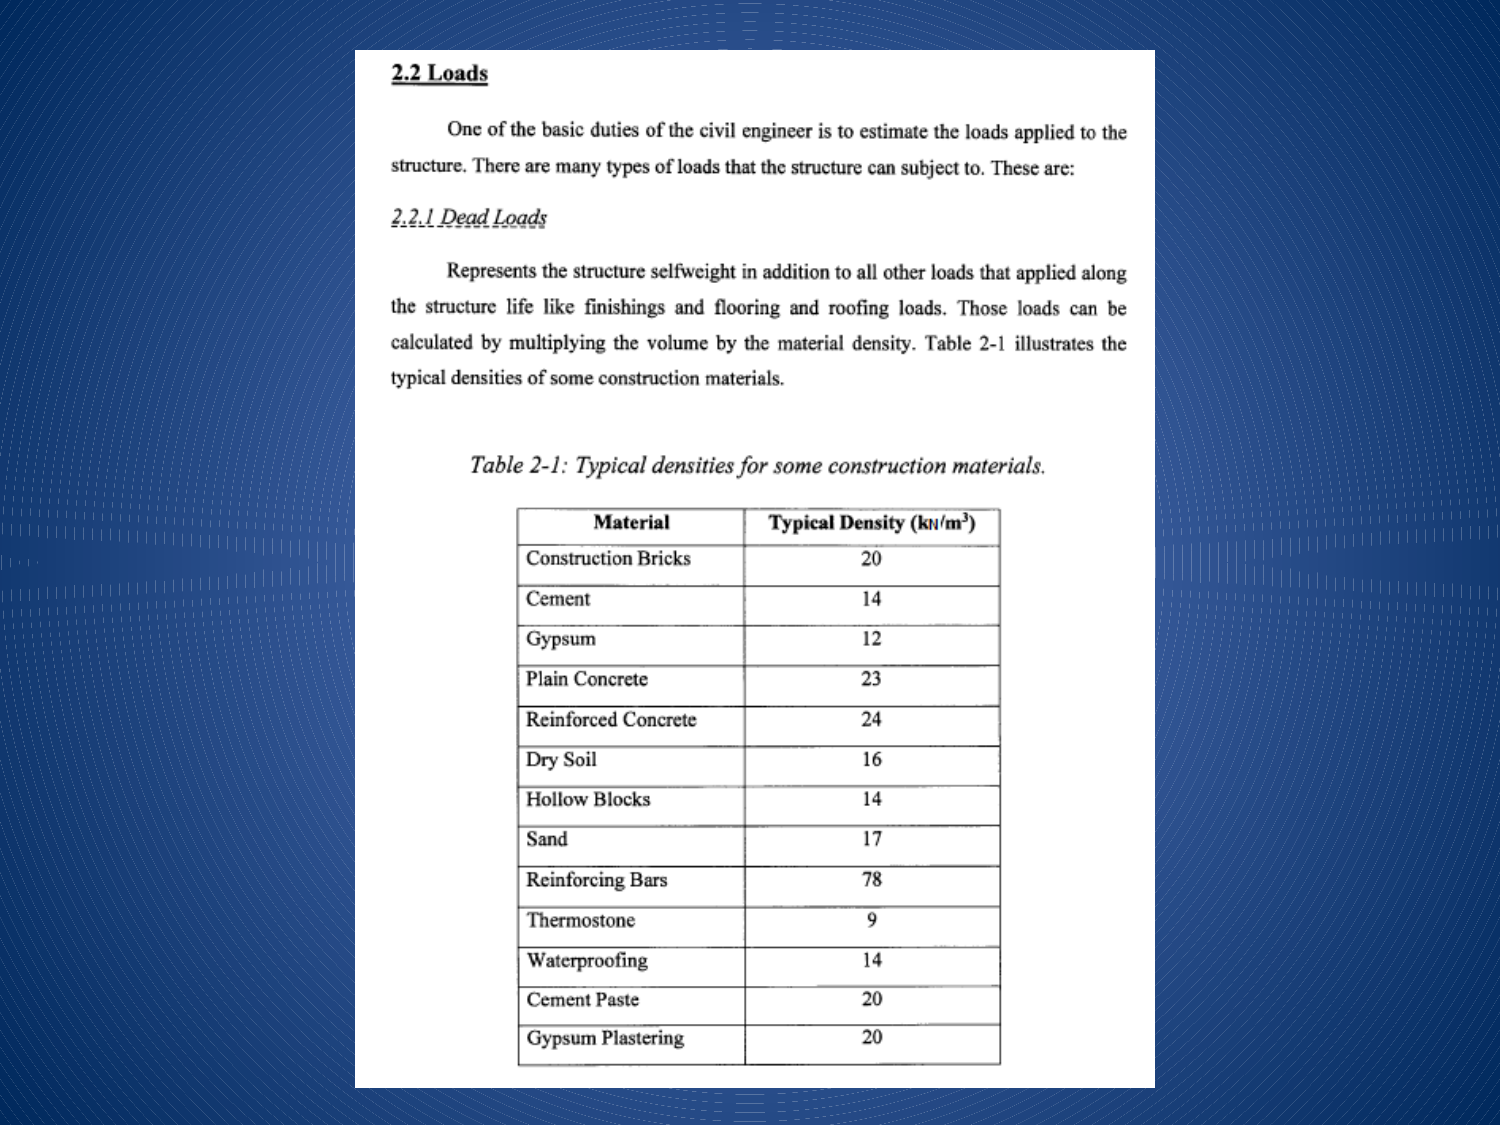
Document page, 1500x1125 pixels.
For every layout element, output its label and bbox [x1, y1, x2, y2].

picture [355, 50, 1155, 1088]
